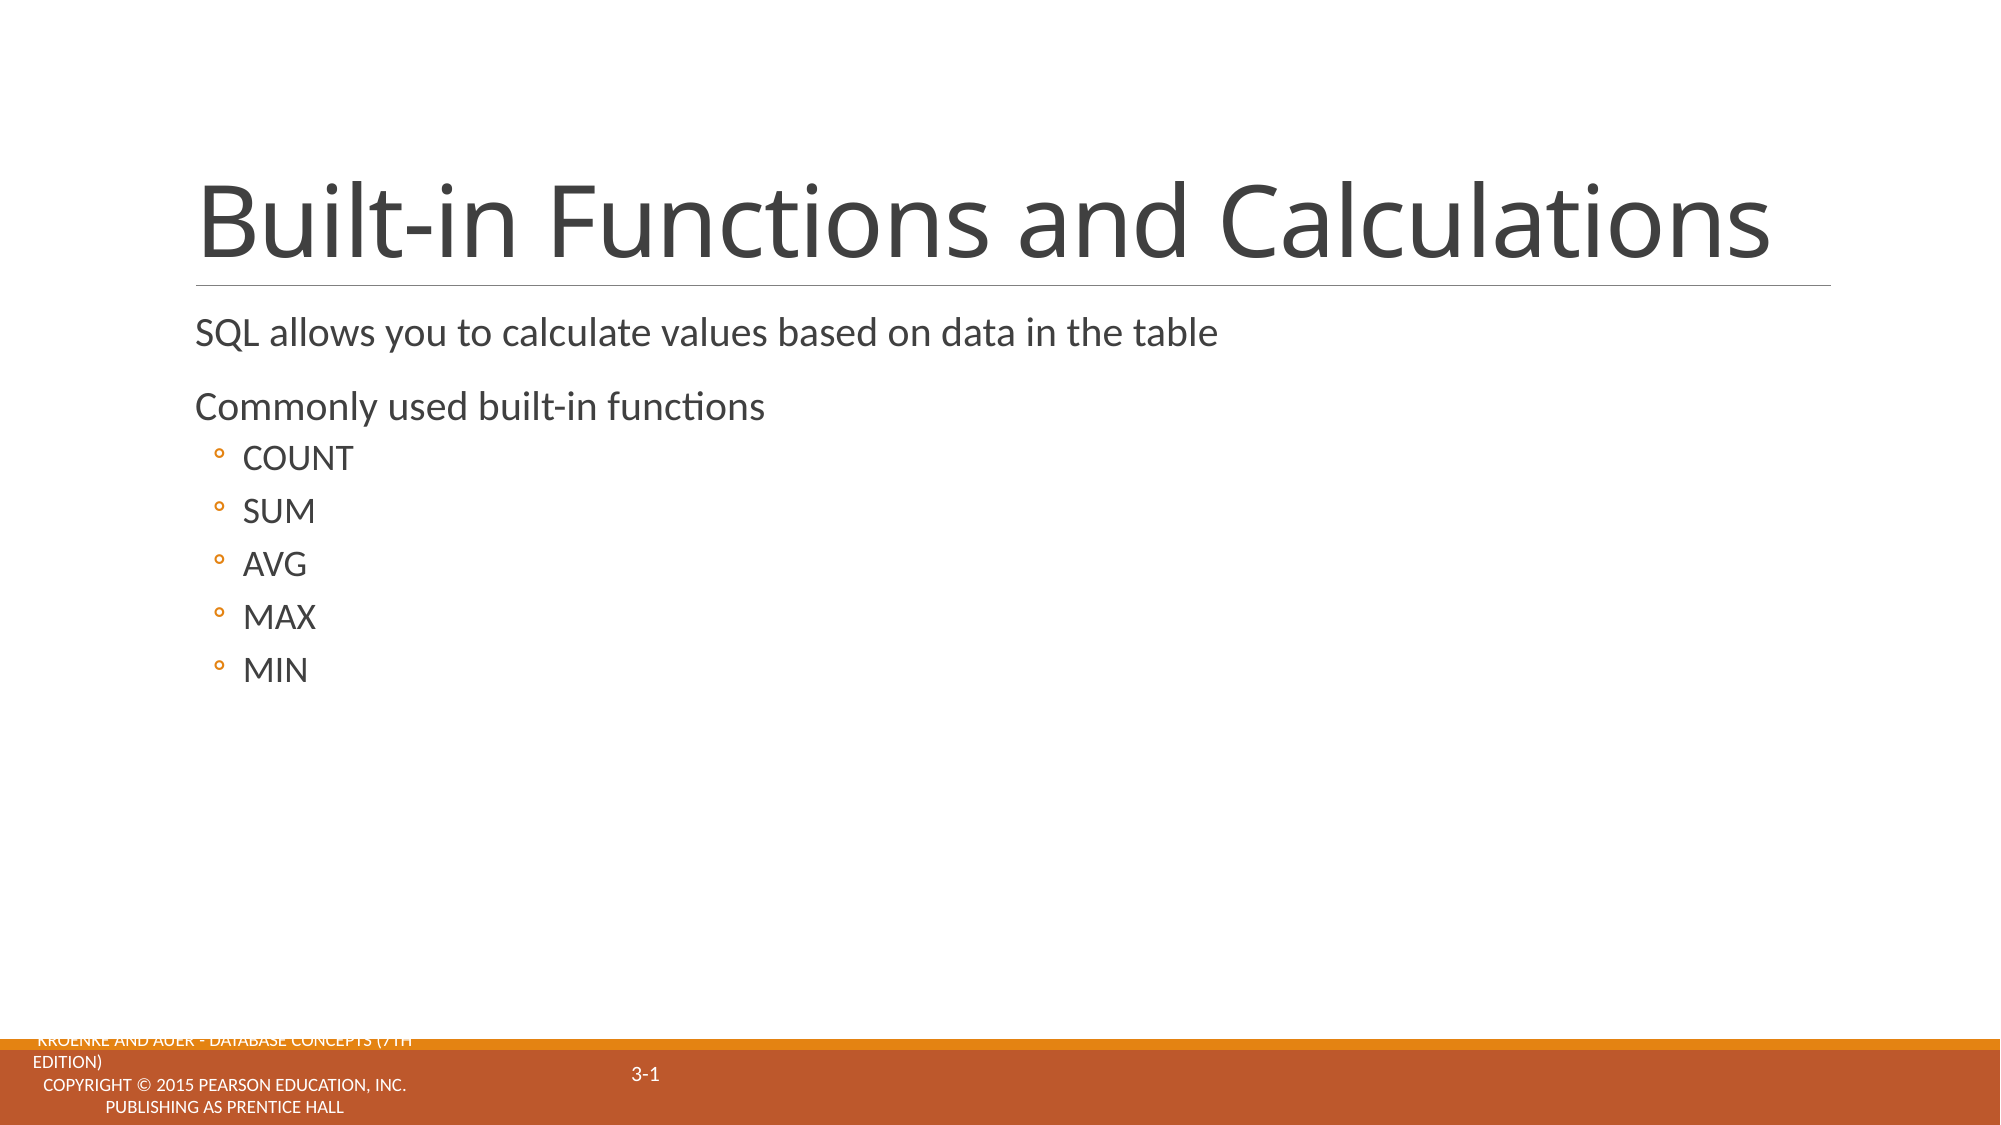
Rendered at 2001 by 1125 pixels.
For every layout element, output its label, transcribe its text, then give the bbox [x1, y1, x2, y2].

slide_number 3-1 [0, 1042, 675, 1103]
list SQL allows you to calculate values based on data in the table Commonly used built-in functions COUNT SUM AVG MAX MIN [180, 302, 1830, 963]
title Built-in Functions and Calculations [180, 47, 1830, 285]
